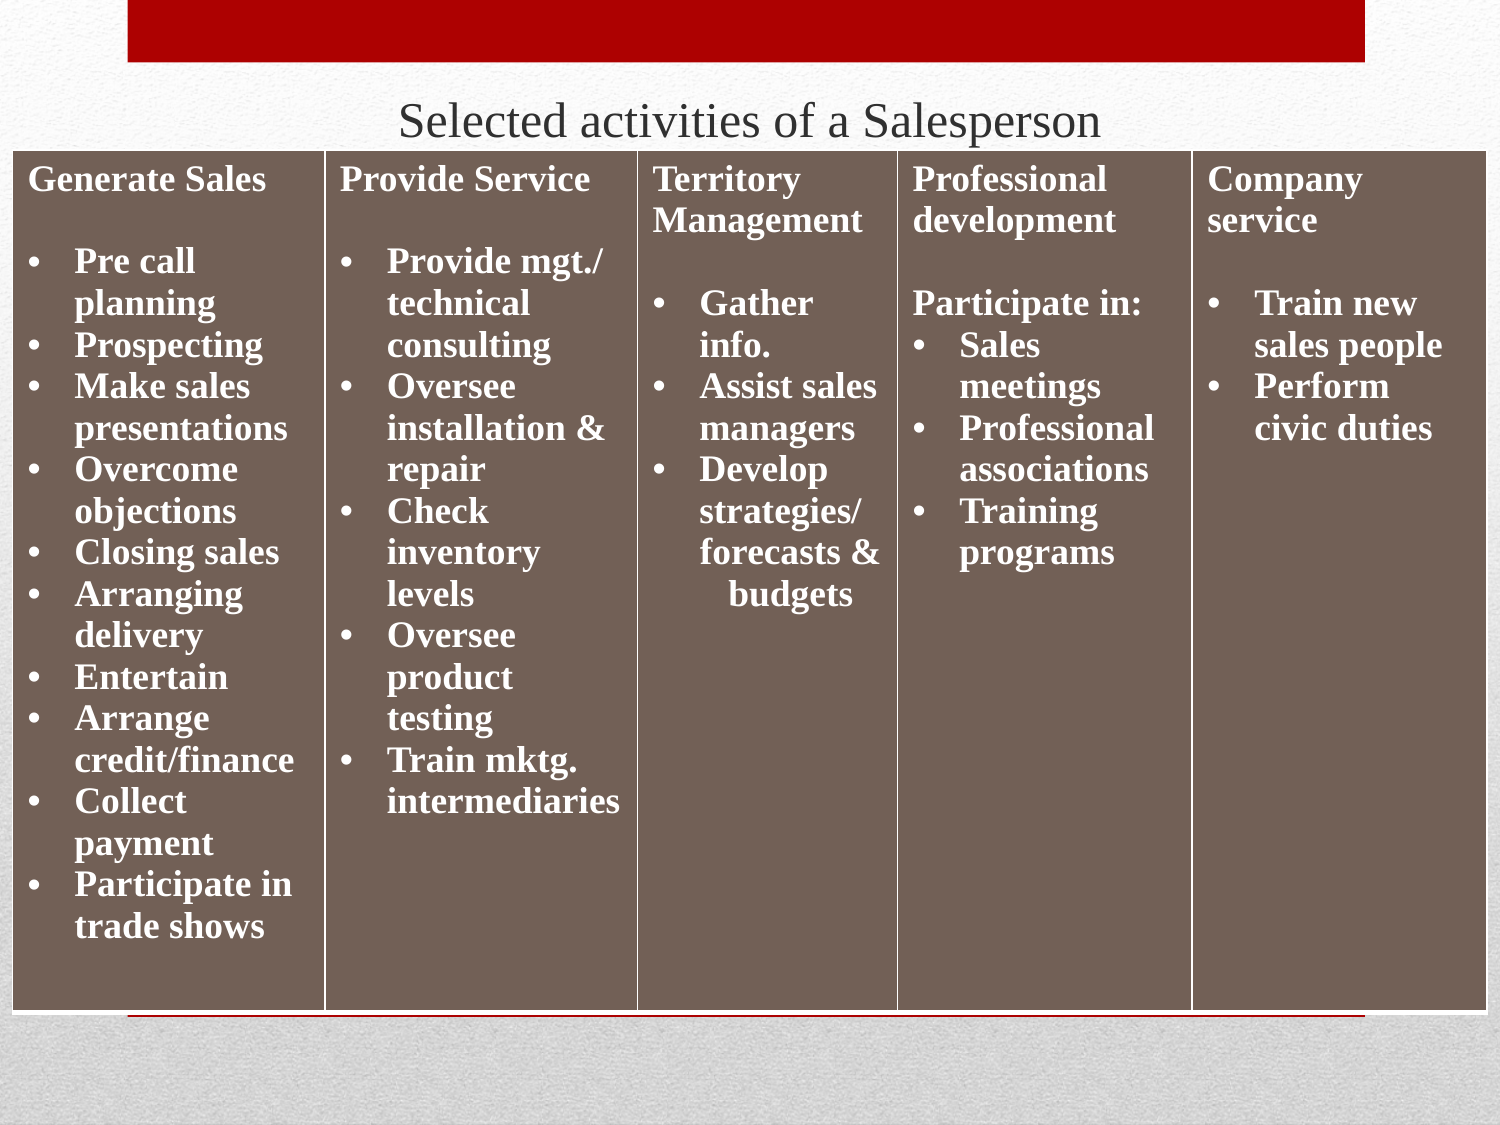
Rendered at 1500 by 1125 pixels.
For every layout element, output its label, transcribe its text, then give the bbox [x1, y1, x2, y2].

table_header Territory Management Gather info. Assist sales managers Develop strategies/ forecasts & budgets [638, 151, 897, 1010]
list Selected activities of a Salesperson [0, 75, 1500, 1000]
table_header Generate Sales Pre call planning Prospecting Make sales presentations Overcome objections Closing sales Arranging delivery Entertain Arrange credit/finance Collect payment Participate in trade shows [13, 151, 324, 1010]
table_header Provide Service Provide mgt./ technical consulting Oversee installation & repair Check inventory levels Oversee product testing Train mktg. intermediaries [326, 151, 637, 1010]
table_header Company service Train new sales people Perform civic duties [1193, 151, 1486, 1010]
table_header Professional development Participate in: Sales meetings Professional associations Training programs [898, 151, 1191, 1010]
